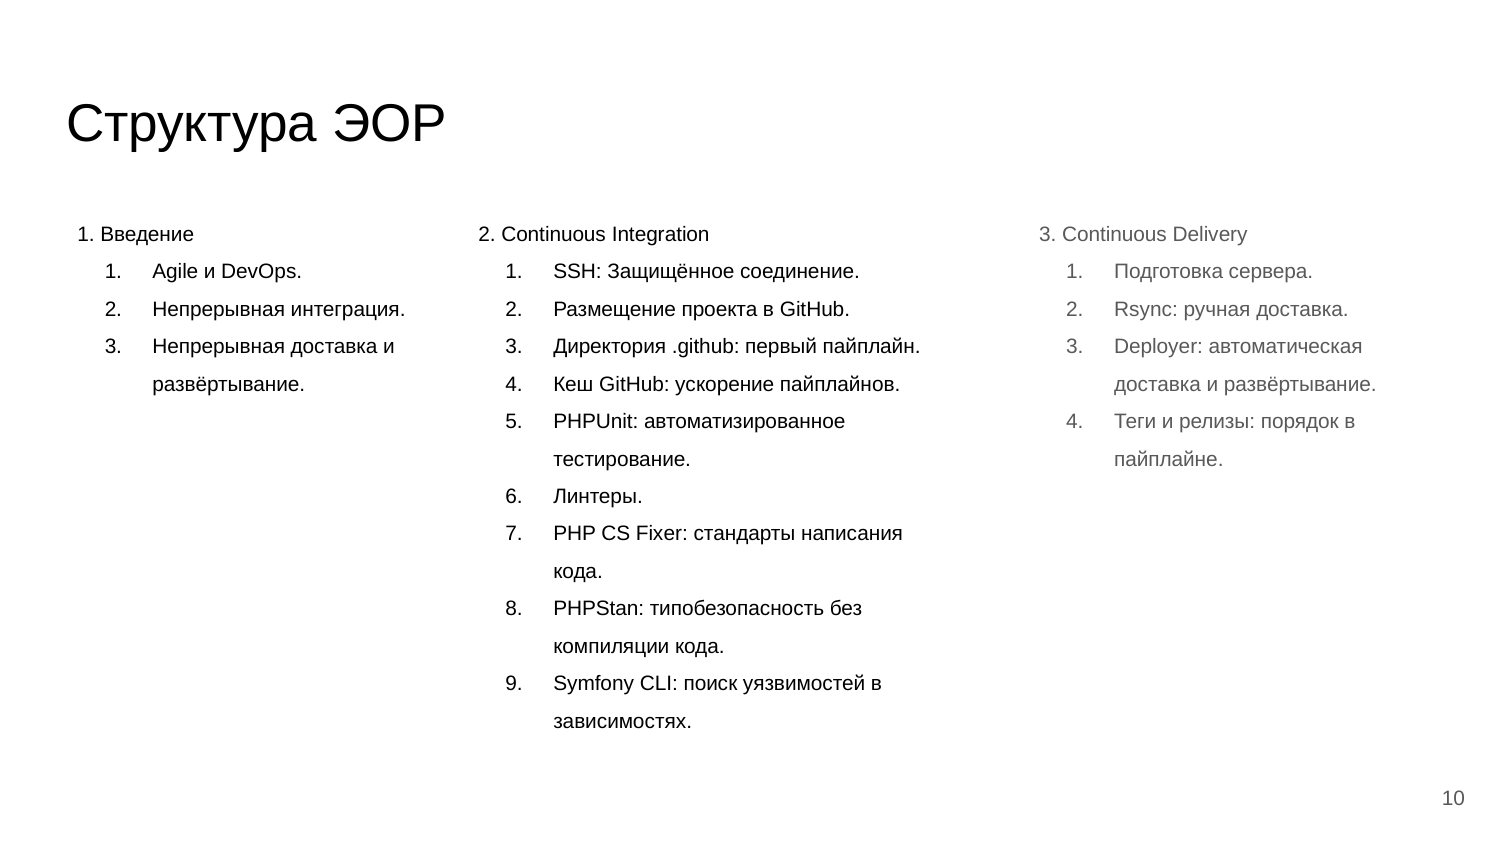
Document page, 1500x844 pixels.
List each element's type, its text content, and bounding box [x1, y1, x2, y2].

text_box 2. Continuous Integration SSH: Защищённое соединение. Размещение проекта в GitHub. Директория .github: первый пайплайн. Кеш GitHub: ускорение пайплайнов. PHPUnit: автоматизированное тестирование. Линтеры. PHP CS Fixer: стандарты написания кода. PHPStan: типобезопасность без компиляции кода. Symfony CLI: поиск уязвимостей в зависимостях. [463, 193, 961, 748]
text_box 3. Continuous Delivery Подготовка сервера. Rsync: ручная доставка. Deployer: автоматическая доставка и развёртывание. Теги и релизы: порядок в пайплайне. [1024, 193, 1420, 486]
title Структура ЭОР [51, 72, 1449, 167]
slide_number ‹#› [1389, 764, 1480, 830]
text_box 1. Введение Agile и DevOps. Непрерывная интеграция. Непрерывная доставка и развёртывание. [62, 193, 425, 411]
